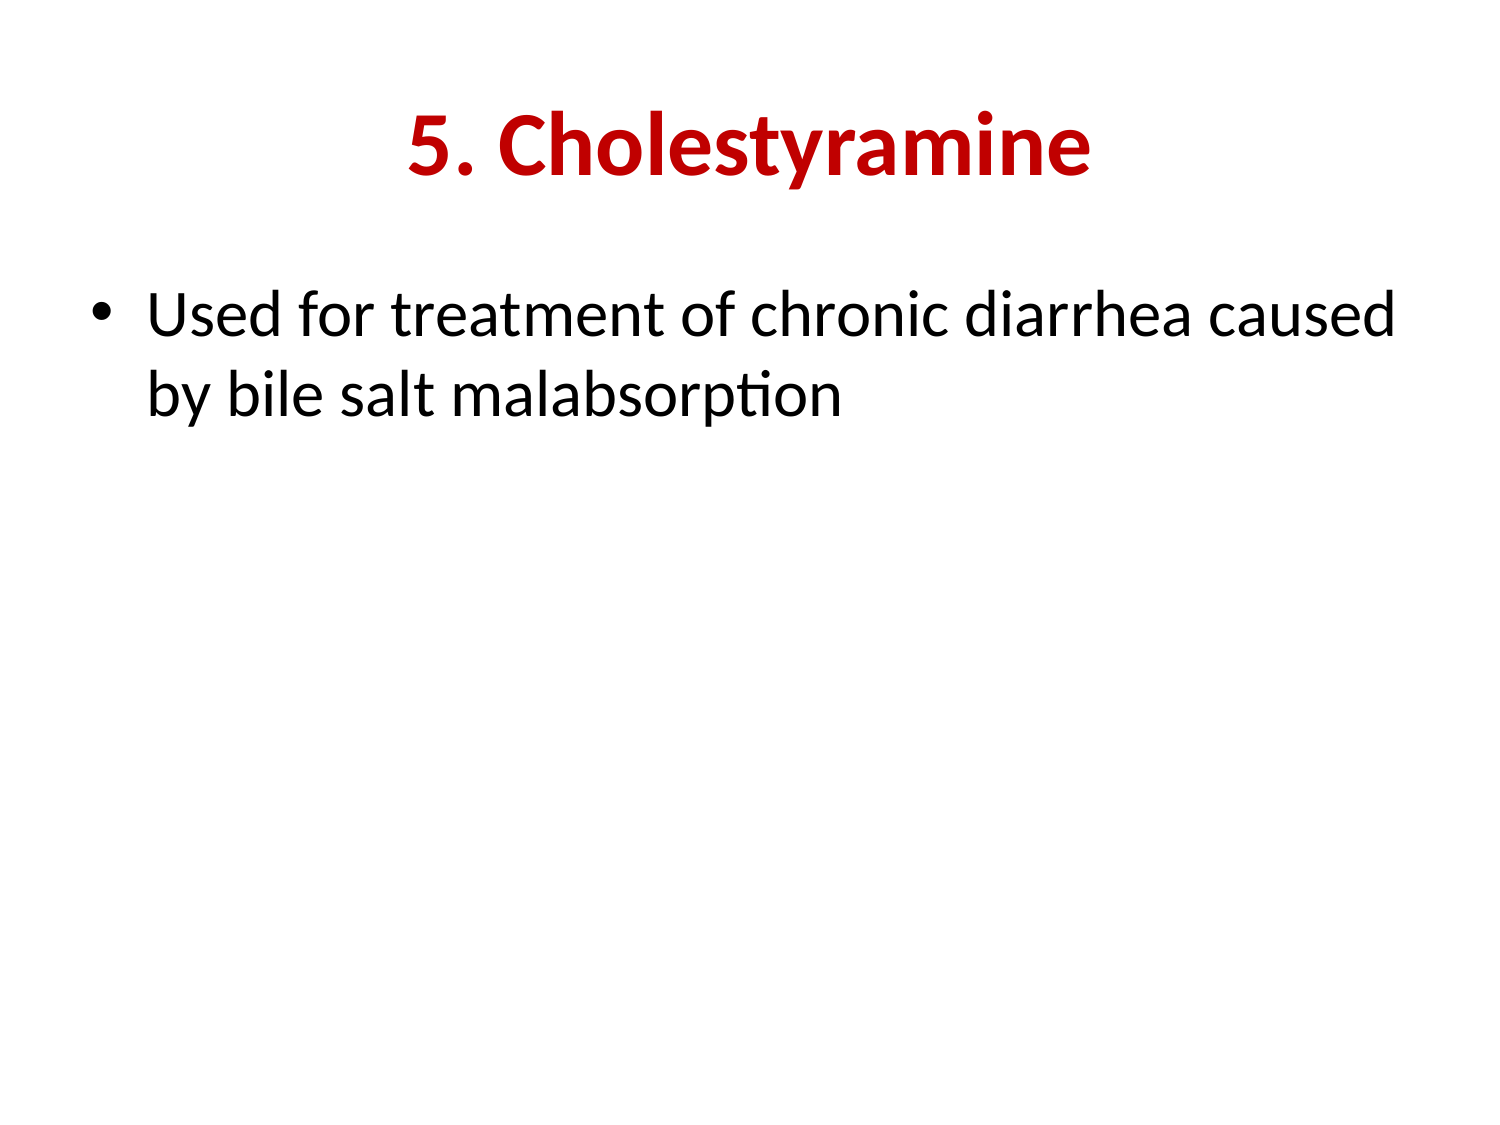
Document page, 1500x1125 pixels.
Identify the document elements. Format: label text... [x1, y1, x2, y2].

title 5. Cholestyramine [75, 45, 1425, 233]
list Used for treatment of chronic diarrhea caused by bile salt malabsorption [75, 262, 1425, 1005]
